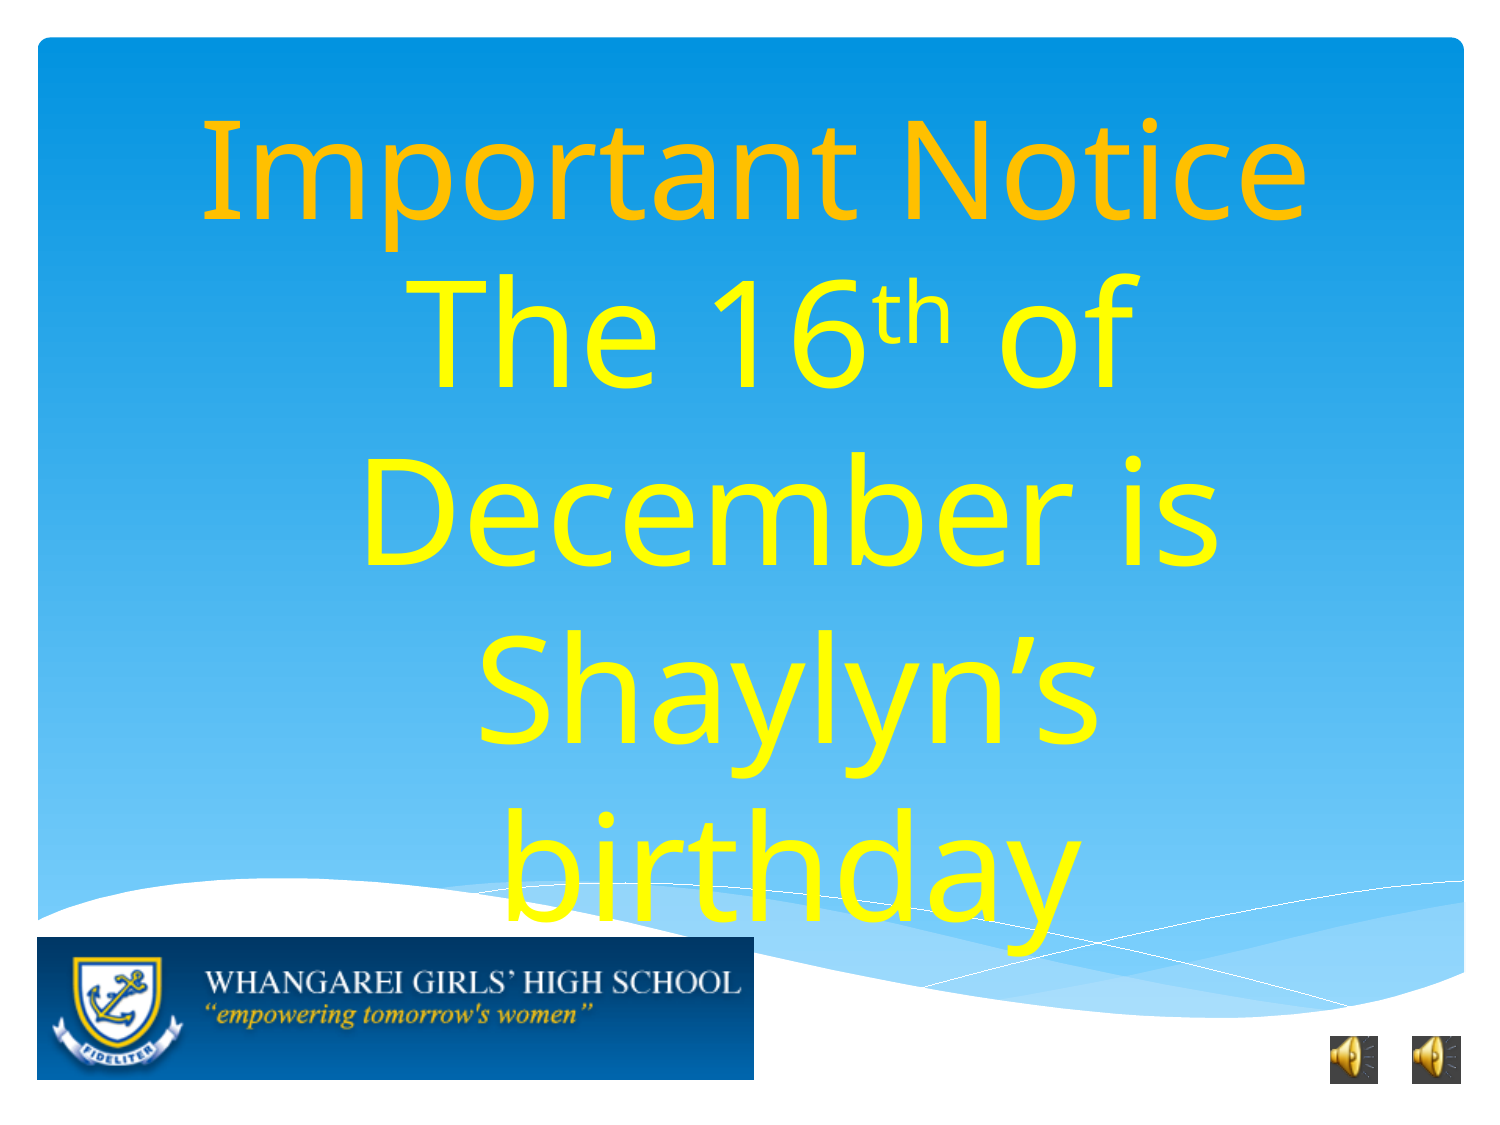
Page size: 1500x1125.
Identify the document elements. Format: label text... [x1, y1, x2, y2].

picture [1328, 1034, 1380, 1086]
picture [1411, 1034, 1462, 1086]
text_box Important Notice [149, 37, 1362, 255]
picture [37, 937, 754, 1080]
text_box The 16th of December is Shaylyn’s birthday [149, 231, 1391, 963]
